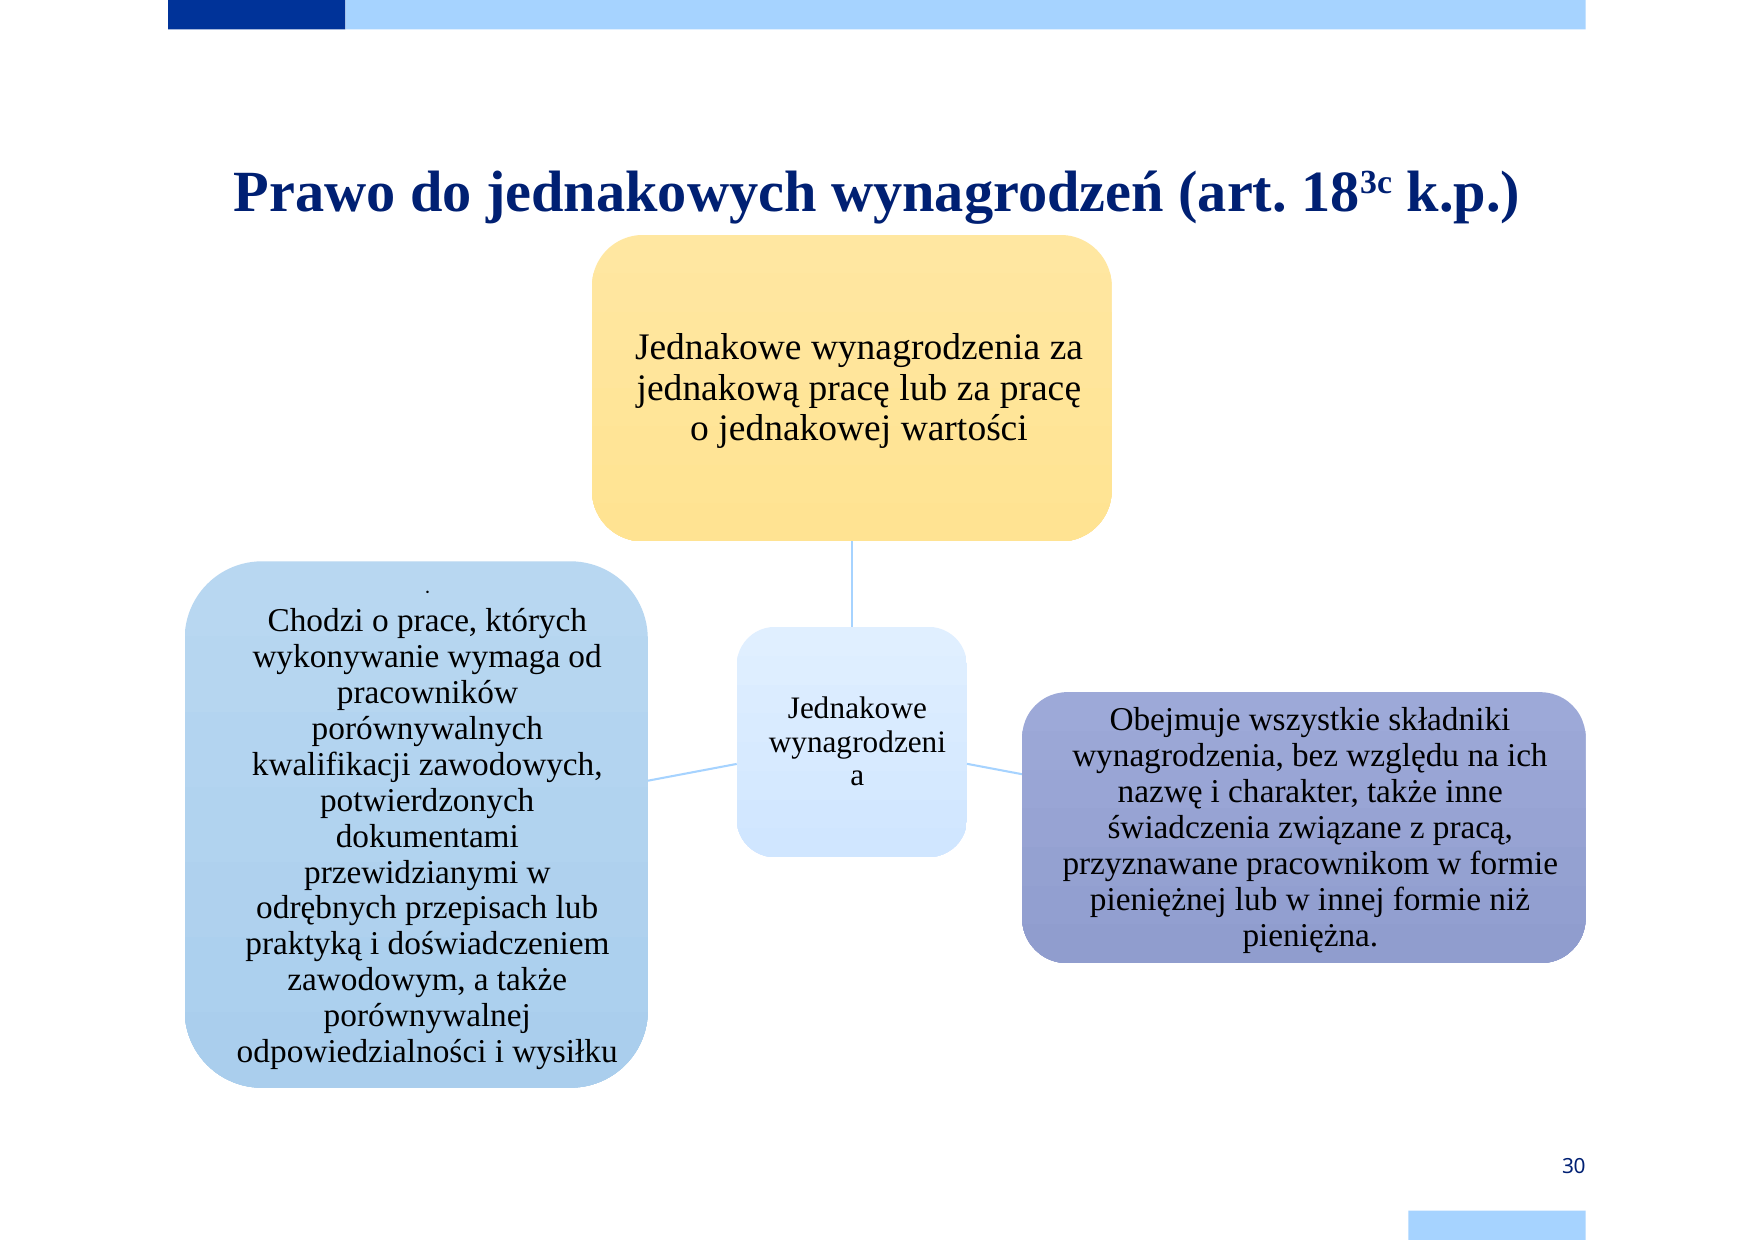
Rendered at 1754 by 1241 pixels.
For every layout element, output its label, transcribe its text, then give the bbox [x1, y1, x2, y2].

slide_number 30 [1408, 1151, 1586, 1182]
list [168, 324, 1586, 1093]
title Prawo do jednakowych wynagrodzeń (art. 183c k.p.) [168, 147, 1586, 324]
